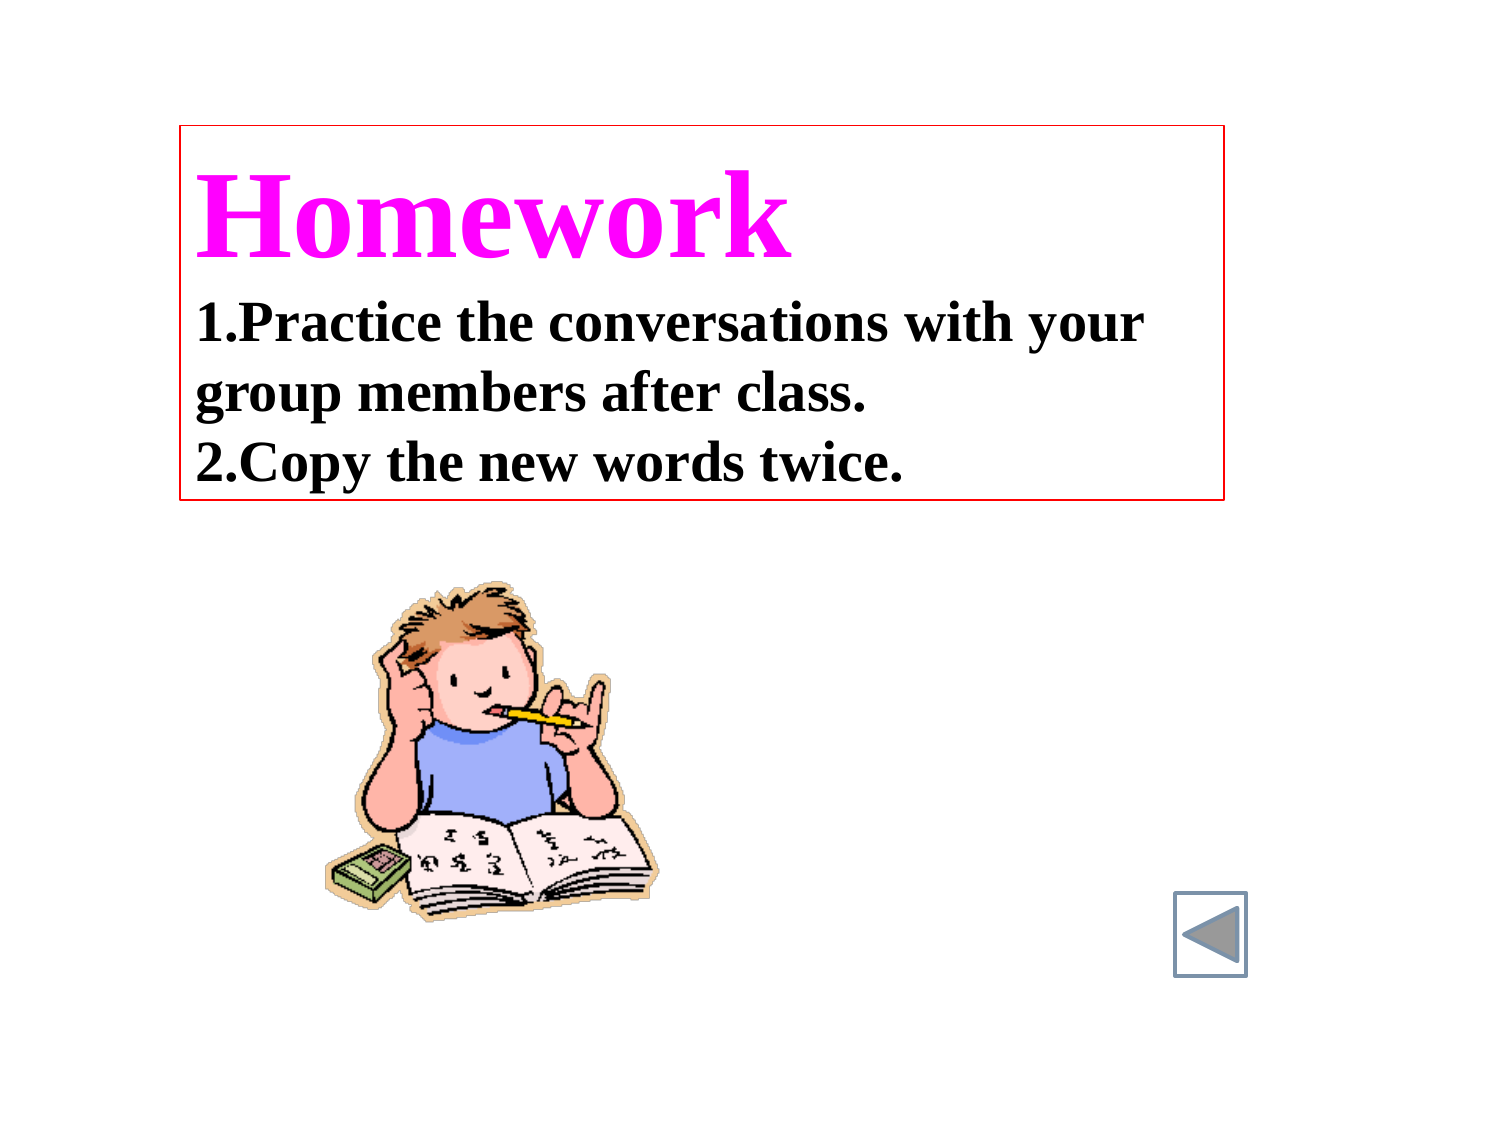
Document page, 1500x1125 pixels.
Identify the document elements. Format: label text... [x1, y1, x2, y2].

text_box [1173, 891, 1248, 978]
text_box Homework 1.Practice the conversations with your group members after class. 2.Copy the new words twice. [180, 125, 1224, 500]
picture [324, 577, 664, 927]
